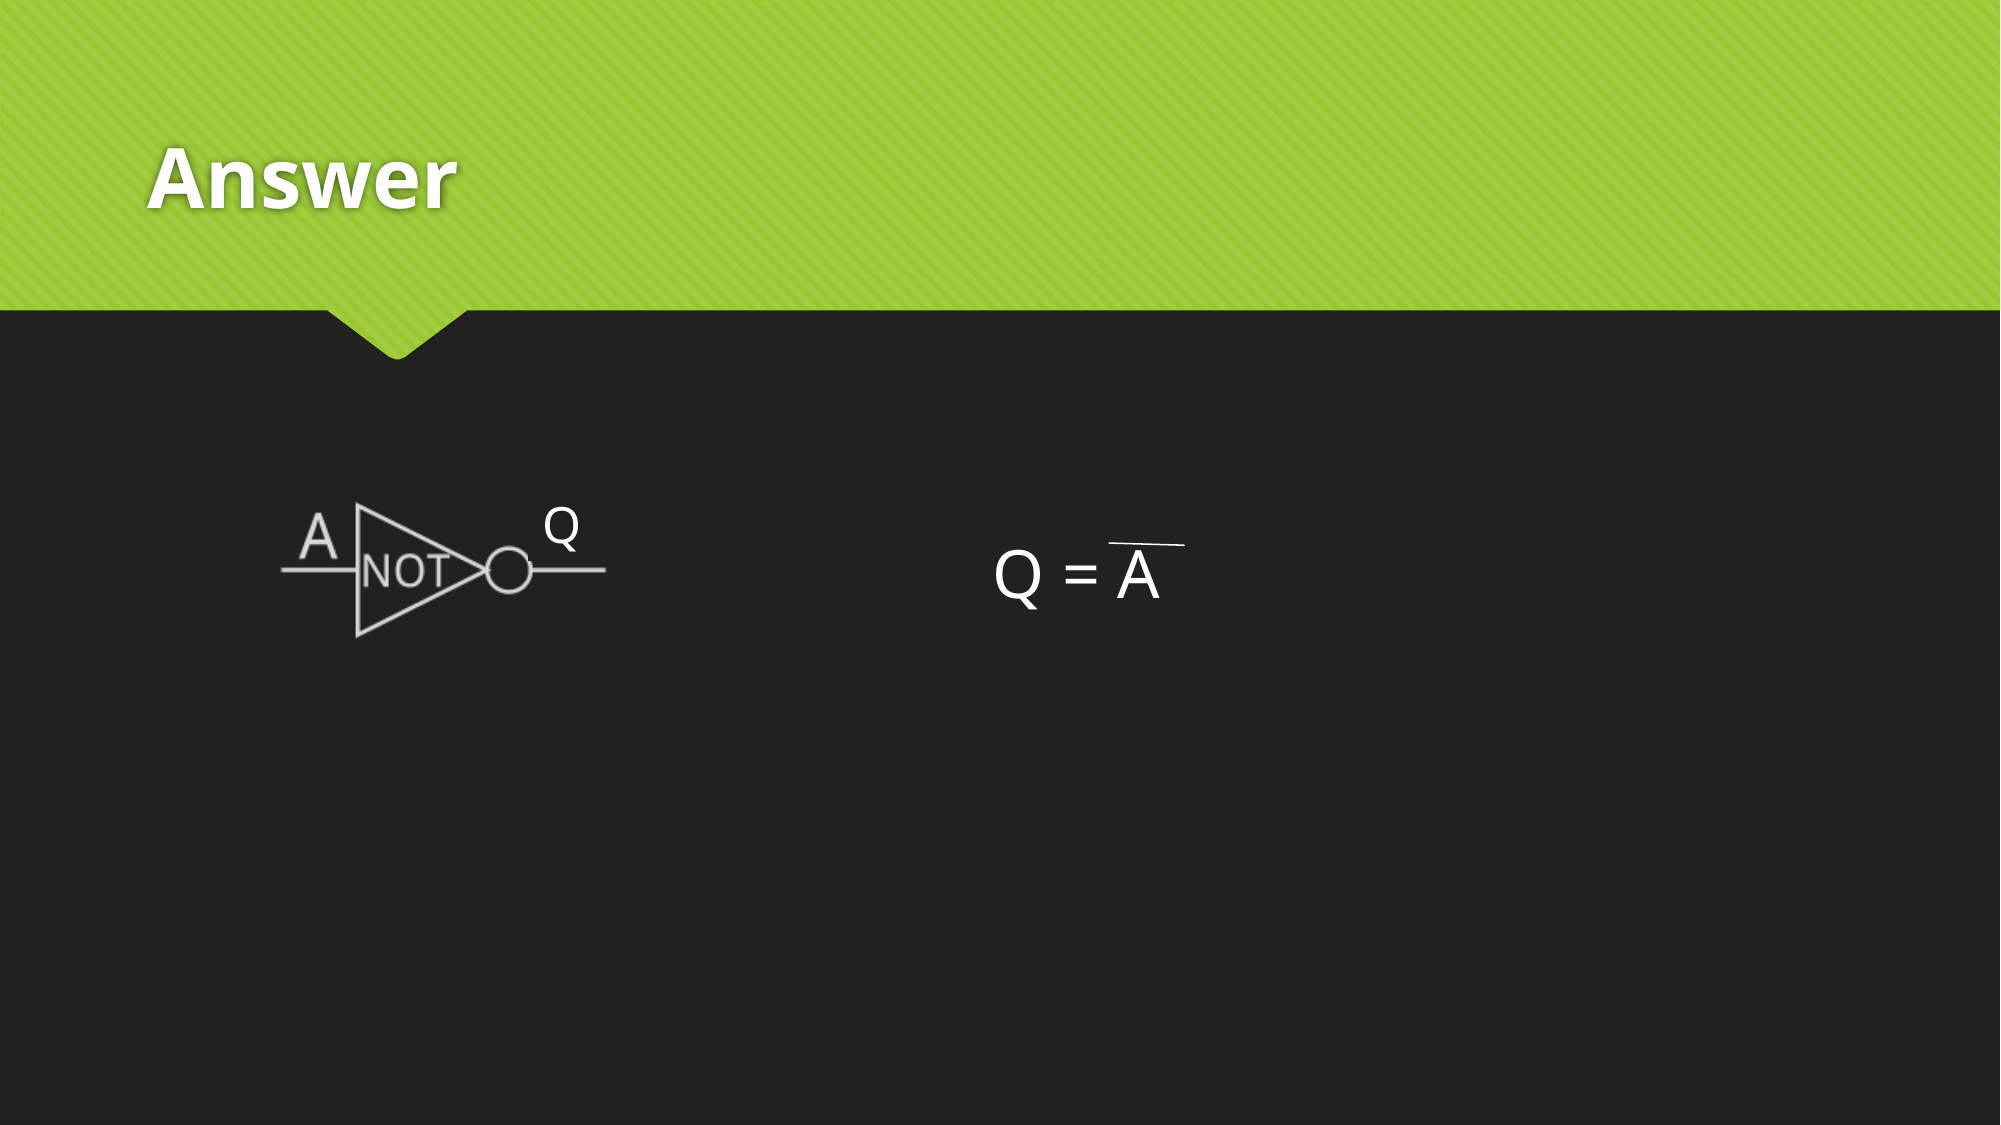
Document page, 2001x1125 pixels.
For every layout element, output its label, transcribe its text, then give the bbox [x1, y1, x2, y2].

title Answer [132, 73, 1868, 233]
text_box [1108, 542, 1185, 546]
text_box Q = A [978, 523, 1868, 619]
picture [232, 429, 639, 715]
